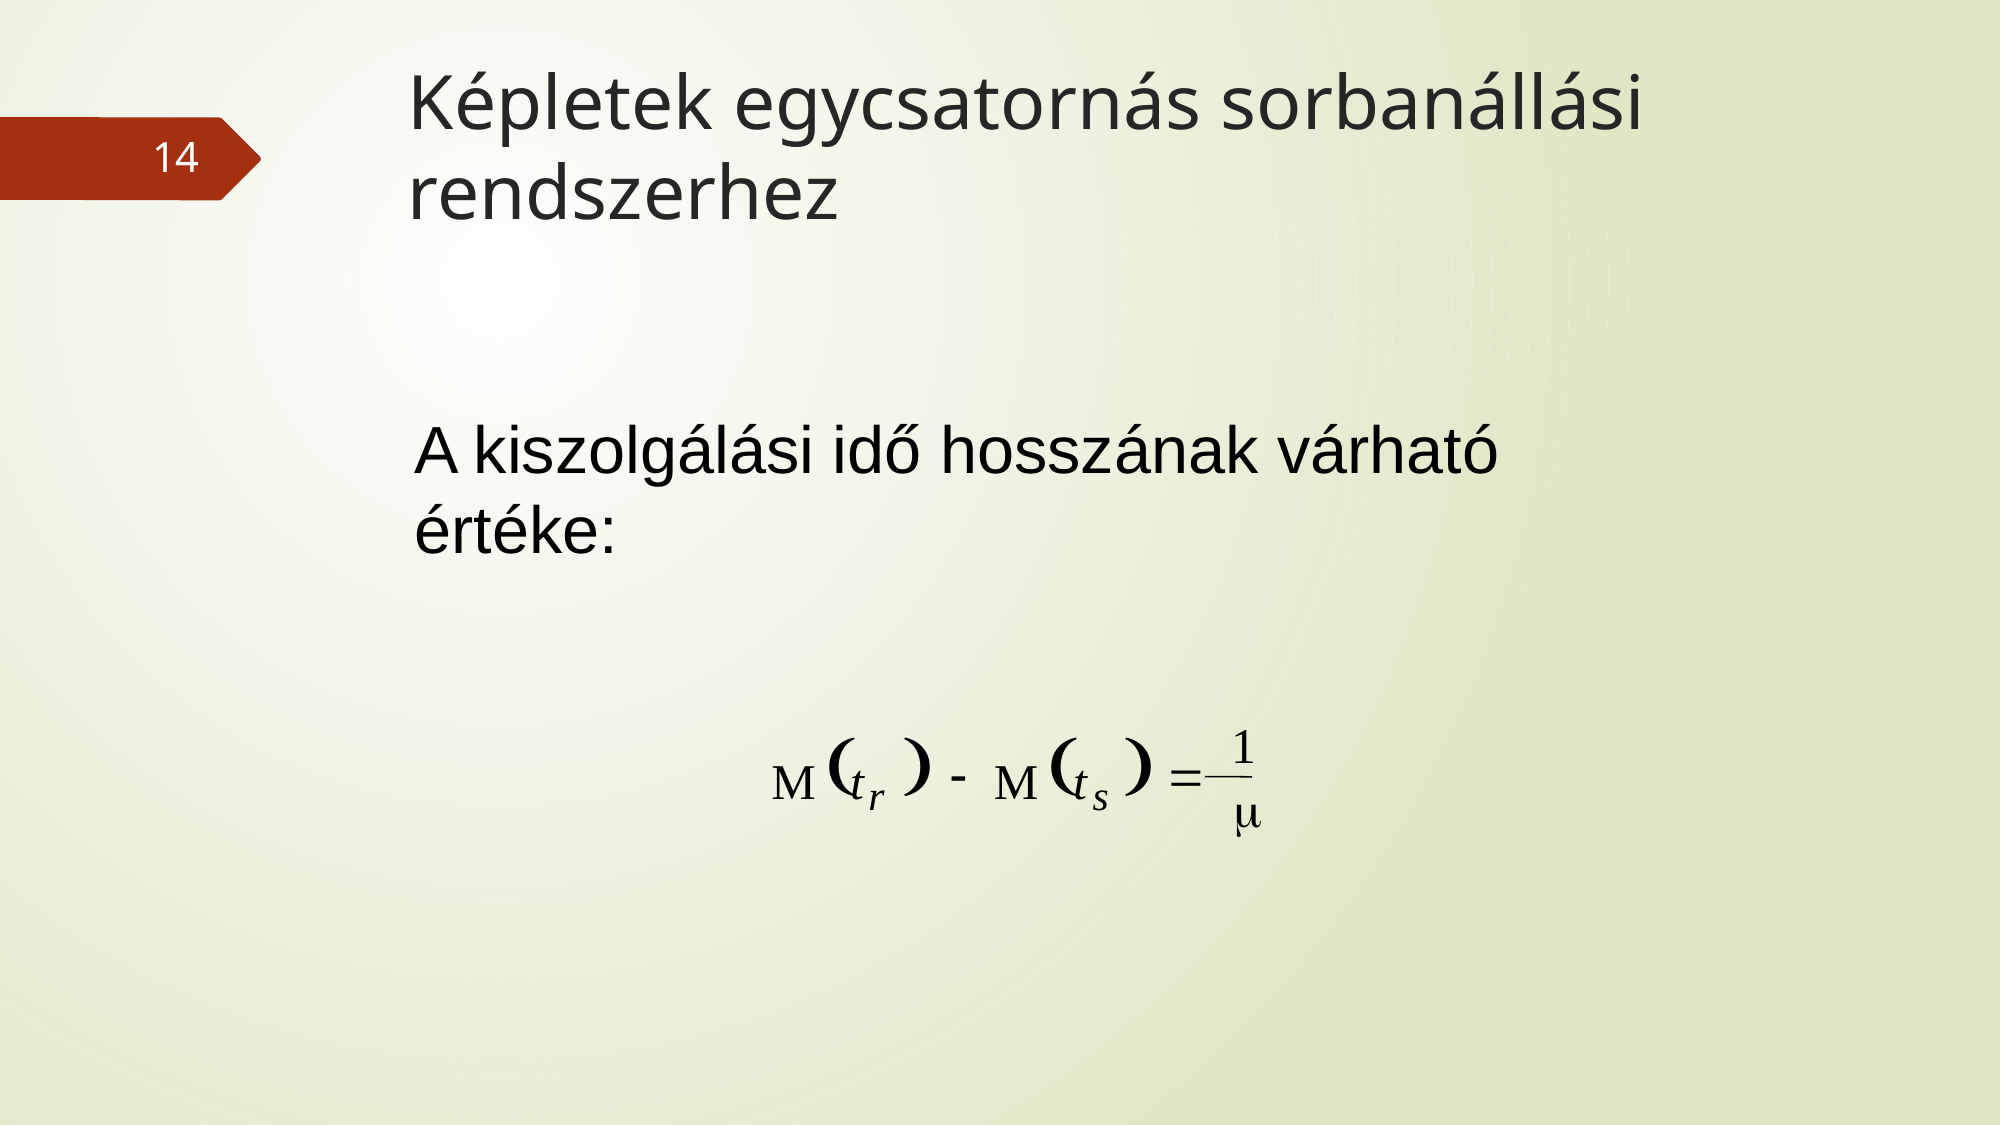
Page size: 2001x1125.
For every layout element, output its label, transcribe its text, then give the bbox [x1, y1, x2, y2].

text_box A kiszolgálási idő hosszának várható értéke: [399, 399, 1538, 575]
slide_number 14 [87, 129, 216, 190]
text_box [770, 713, 1264, 839]
title Képletek egycsatornás sorbanállási rendszerhez [392, 47, 1732, 313]
